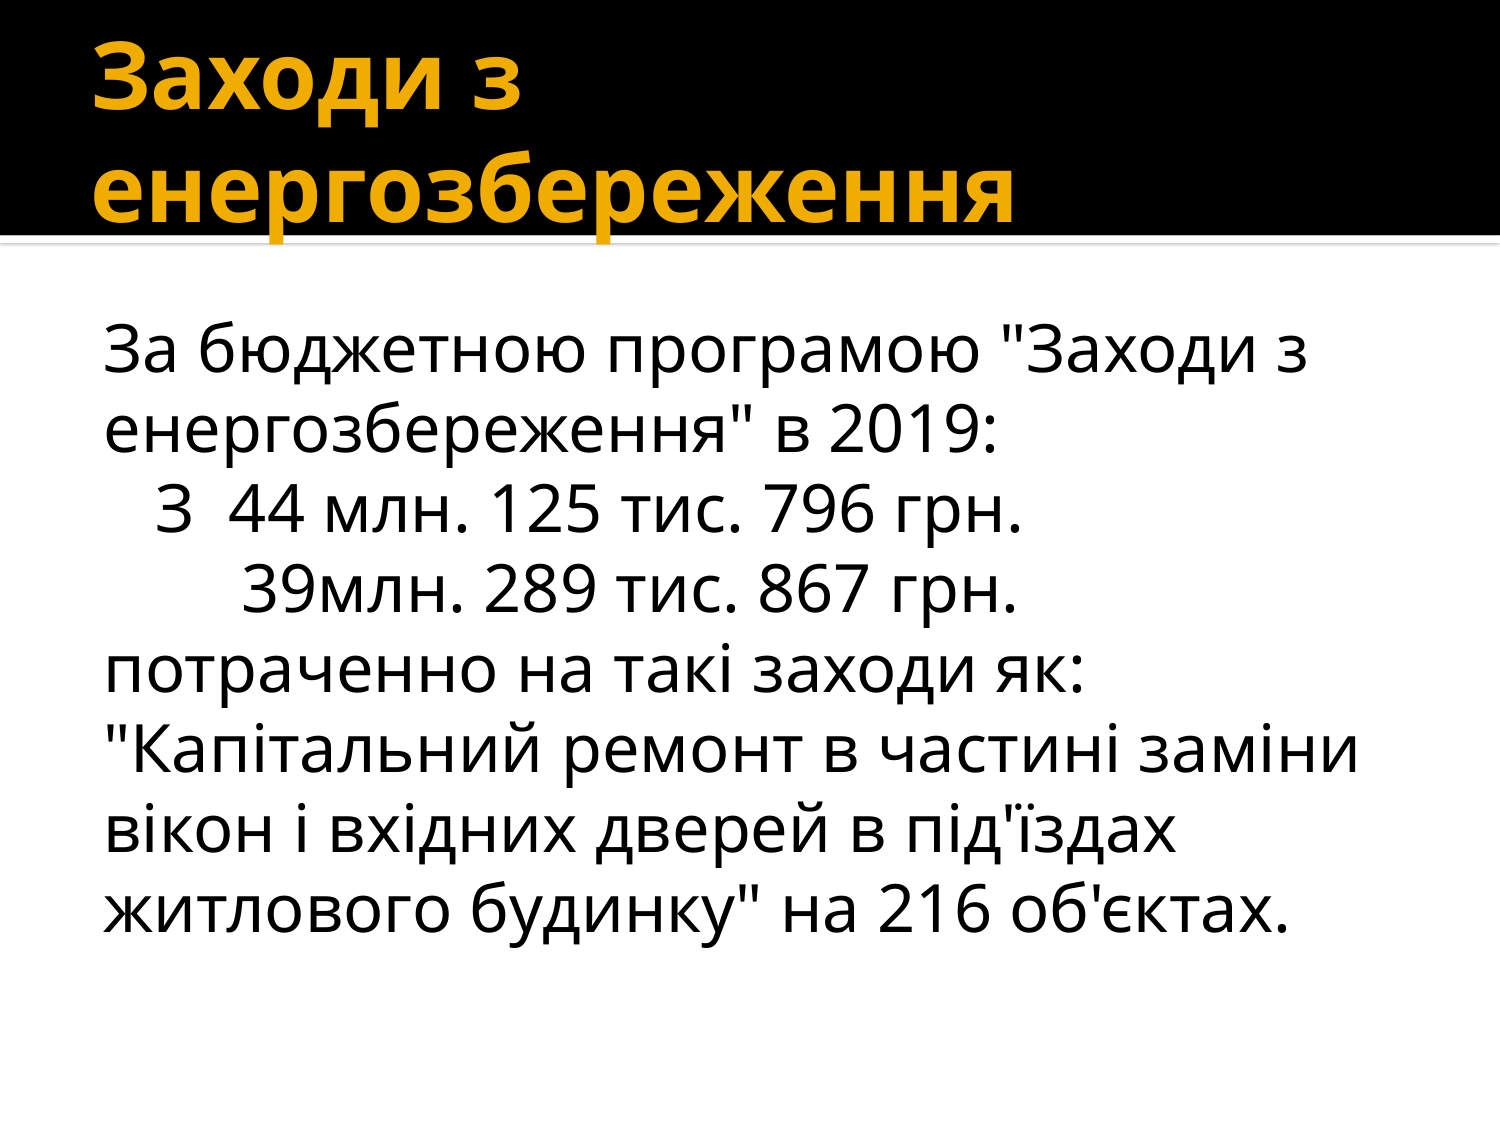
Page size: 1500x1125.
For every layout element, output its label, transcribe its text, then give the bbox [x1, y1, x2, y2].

list За бюджетною програмою "Заходи з енергозбереження" в 2019: З 44 млн. 125 тис. 796 грн. 39млн. 289 тис. 867 грн. потраченно на такі заходи як: "Капітальний ремонт в частині заміни вікон і вхідних дверей в під'їздах житлового будинку" на 216 об'єктах. [75, 291, 1425, 1050]
title Заходи з енергозбереження [75, 25, 1425, 231]
